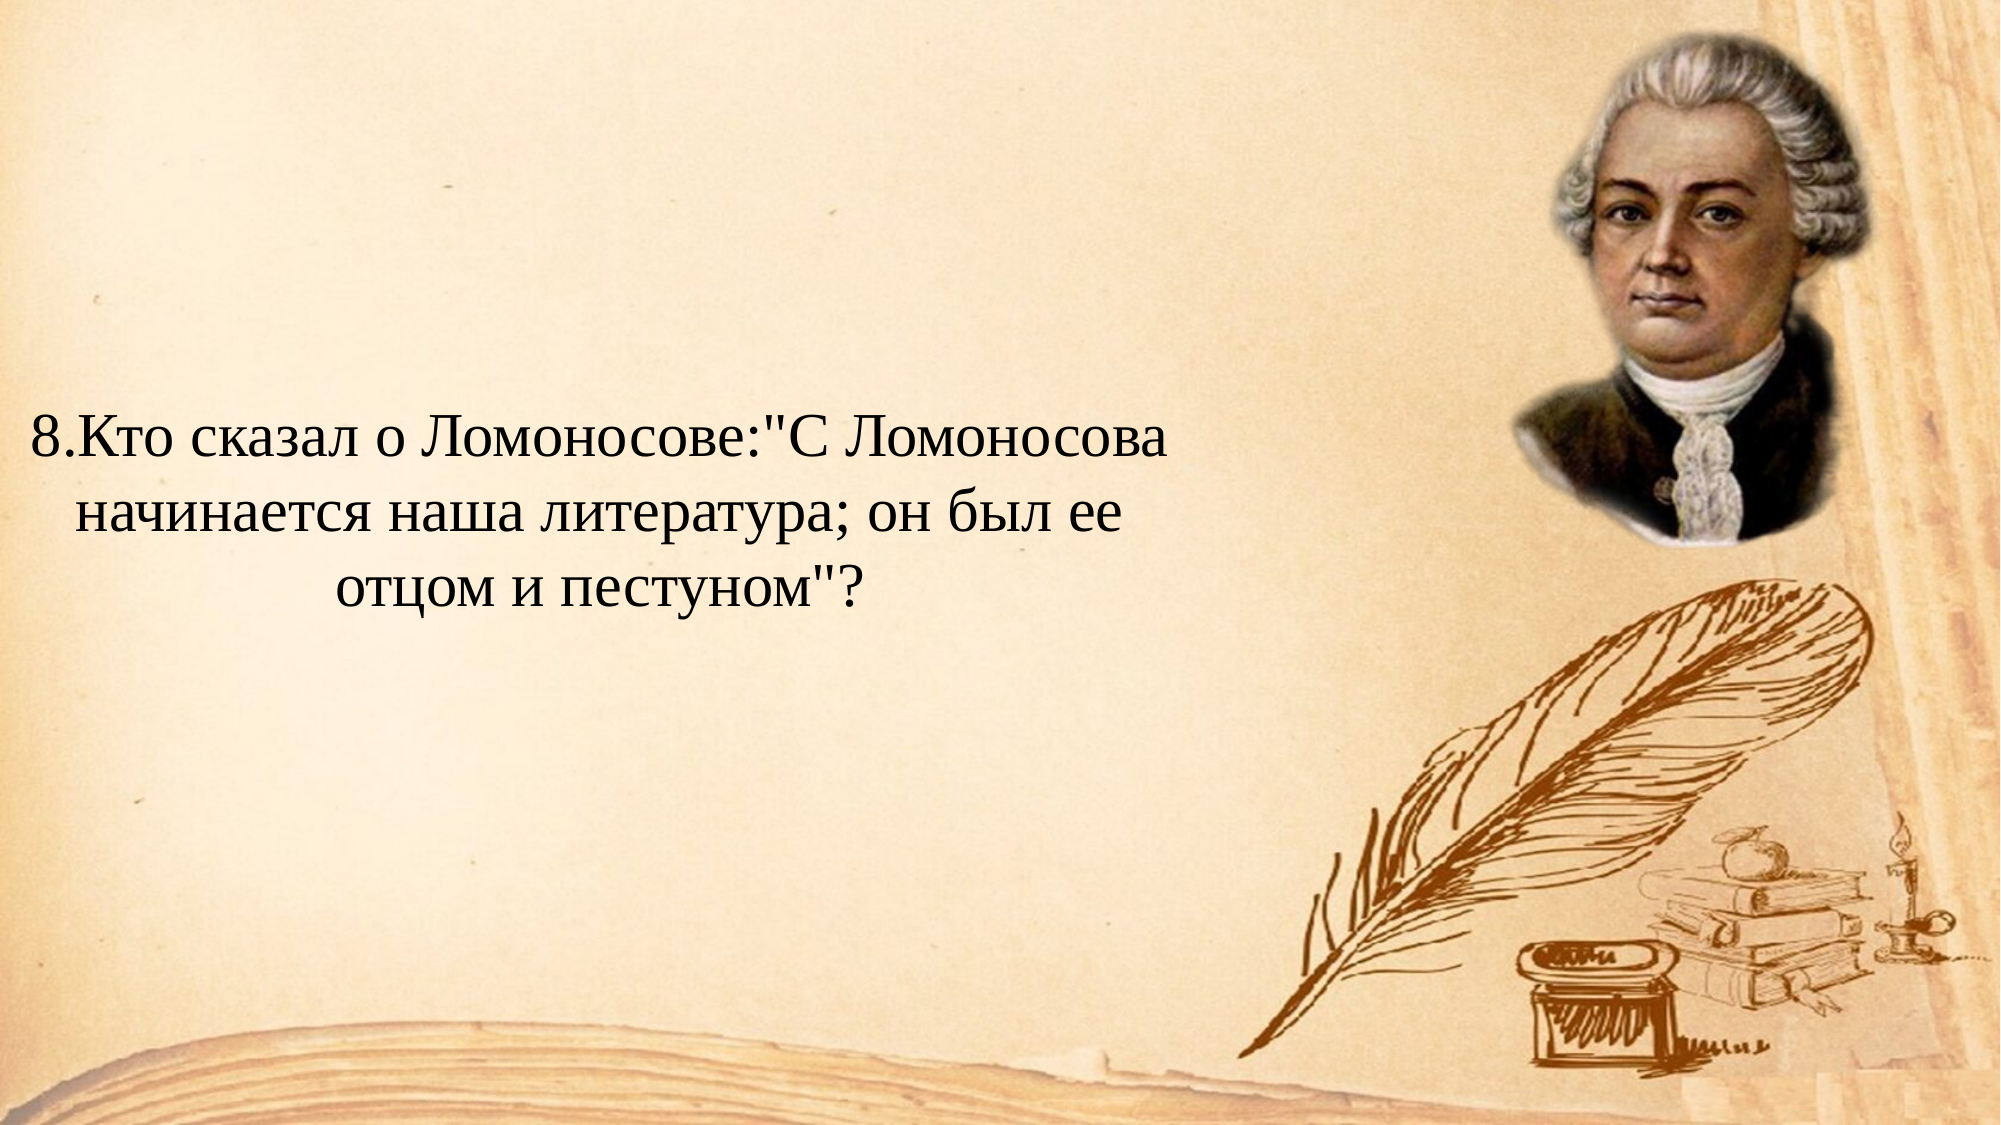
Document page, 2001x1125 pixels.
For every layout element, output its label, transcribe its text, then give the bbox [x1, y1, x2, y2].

title 8.Кто сказал о Ломоносове:"С Ломоносова начинается наша литература; он был ее отцом и пестуном"? [11, 164, 1189, 848]
picture [0, 0, 2001, 1125]
